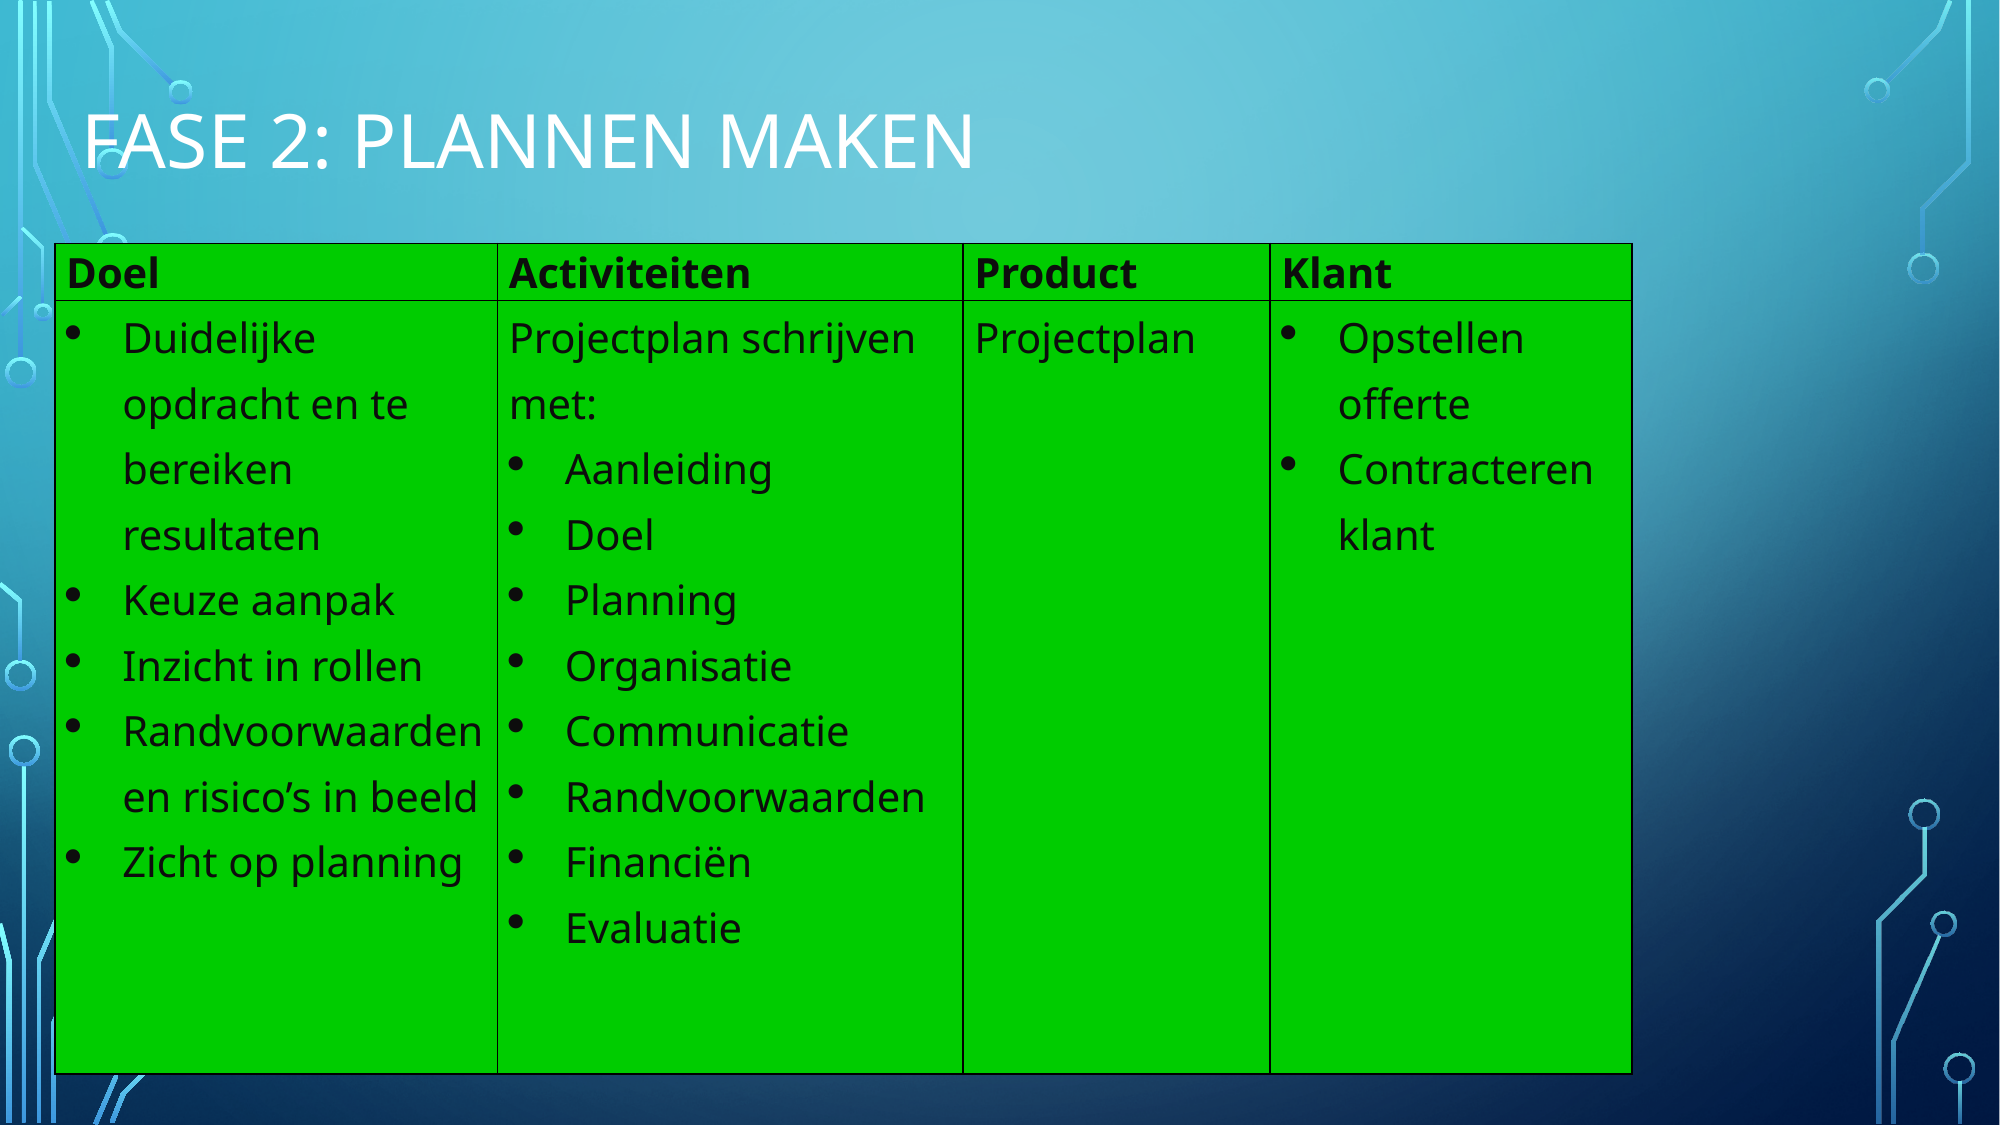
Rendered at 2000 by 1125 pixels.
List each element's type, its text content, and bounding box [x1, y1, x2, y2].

table_cell Opstellen offerte Contracteren klant [1271, 301, 1631, 1073]
table_cell Projectplan [964, 301, 1269, 1073]
table_header Product [964, 244, 1269, 300]
table_header Activiteiten [498, 244, 962, 300]
table_header Klant [1271, 244, 1631, 300]
table_cell Duidelijke opdracht en te bereiken resultaten Keuze aanpak Inzicht in rollen Randvoorwaarden en risico’s in beeld Zicht op planning [56, 301, 497, 1073]
title Fase 2: plannen maken [66, 0, 1477, 213]
table_cell Projectplan schrijven met: Aanleiding Doel Planning Organisatie Communicatie Randvoorwaarden Financiën Evaluatie [498, 301, 962, 1073]
table_header Doel [56, 244, 497, 300]
